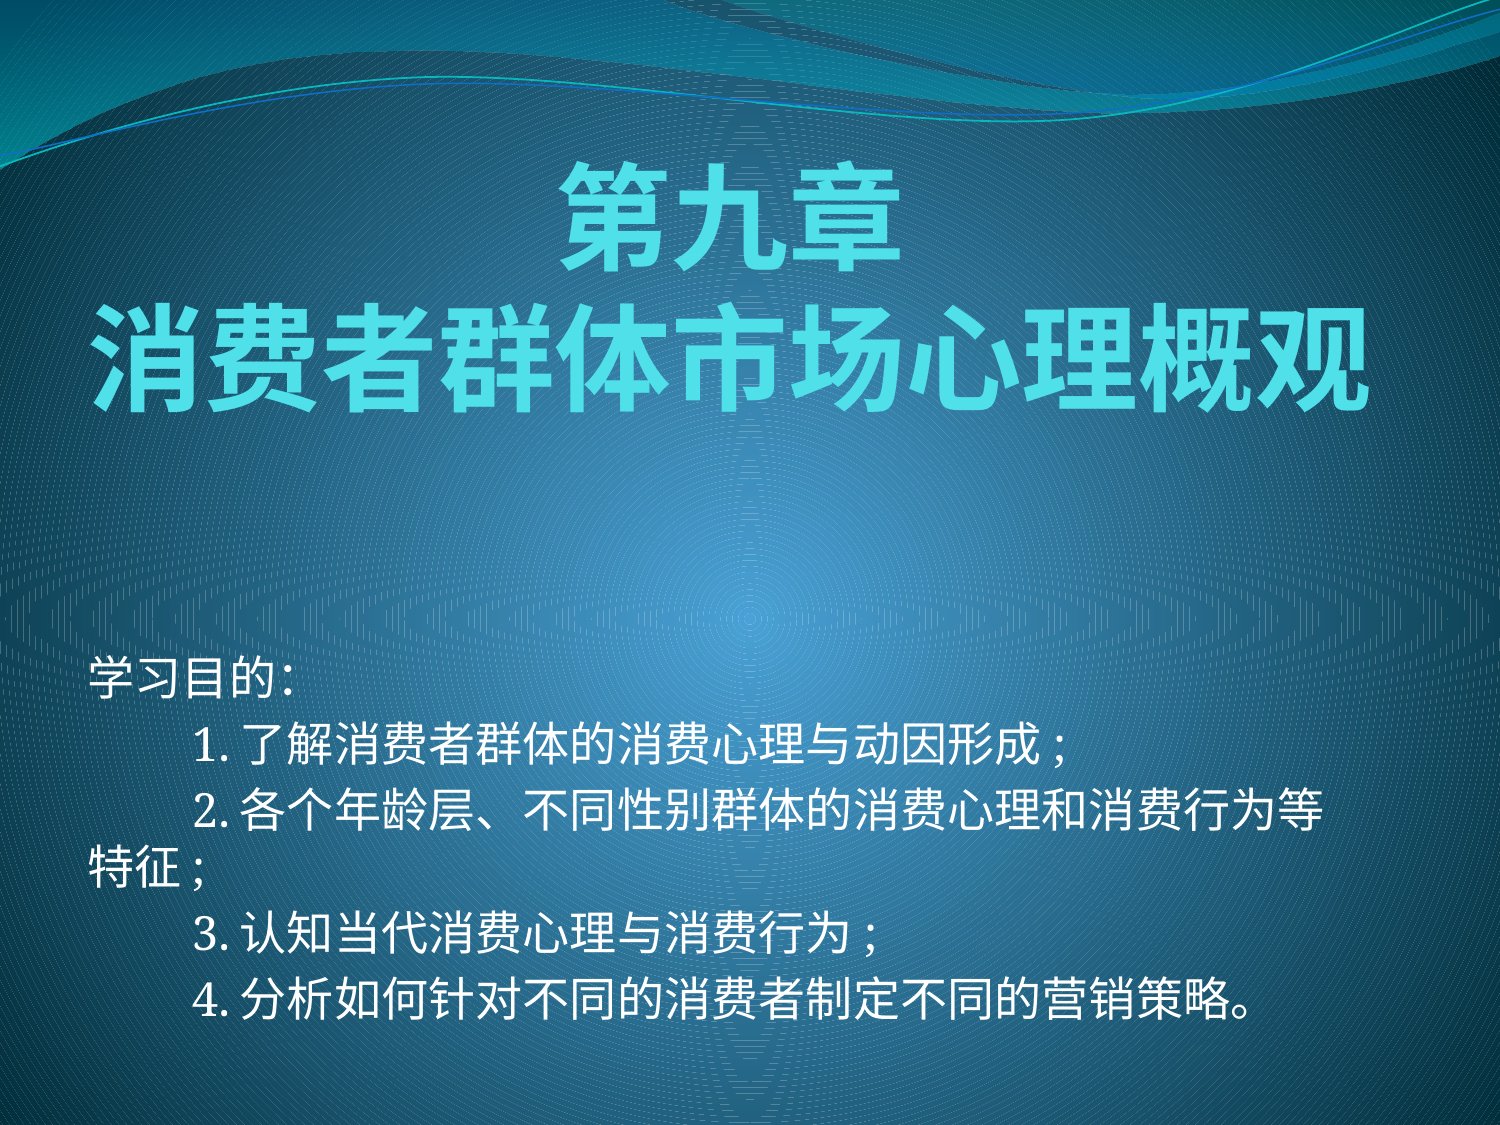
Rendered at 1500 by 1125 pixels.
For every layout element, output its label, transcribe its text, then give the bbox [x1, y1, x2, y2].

subtitle 学习目的： 1.了解消费者群体的消费心理与动因形成; 2.各个年龄层、不同性别群体的消费心理和消费行为等特征; 3.认知当代消费心理与消费行为; 4.分析如何针对不同的消费者制定不同的营销策略。 [87, 641, 1376, 1035]
title 第九章 消费者群体市场心理概观 [87, 125, 1376, 426]
